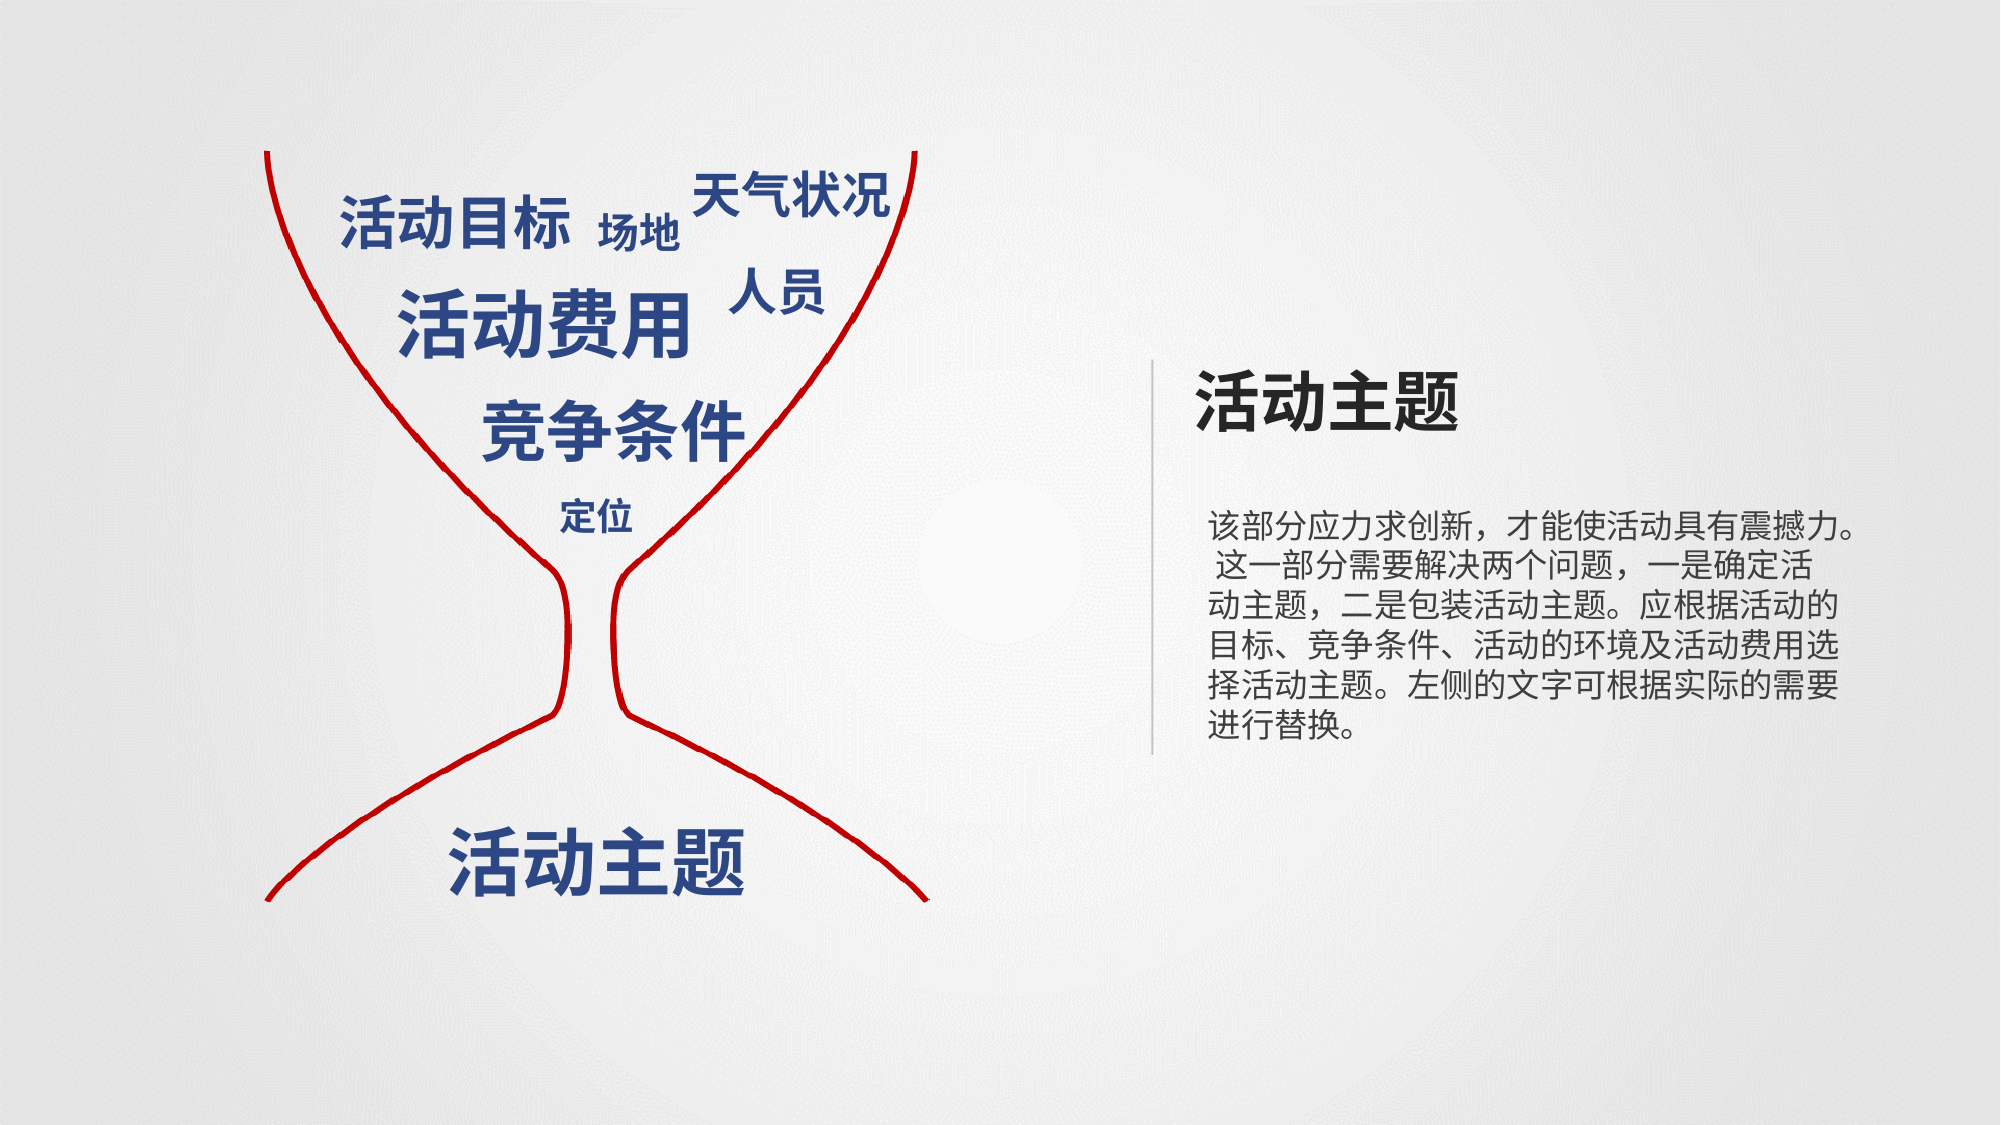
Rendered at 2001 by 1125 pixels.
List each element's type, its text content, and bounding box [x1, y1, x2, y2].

text_box 活动主题 [1178, 352, 1860, 447]
picture [0, 0, 2001, 1125]
text_box 该部分应力求创新，才能使活动具有震撼力。 这一部分需要解决两个问题，一是确定活动主题，二是包装活动主题。应根据活动的目标、竞争条件、活动的环境及活动费用选择活动主题。左侧的文字可根据实际的需要进行替换。 [1193, 497, 1860, 752]
